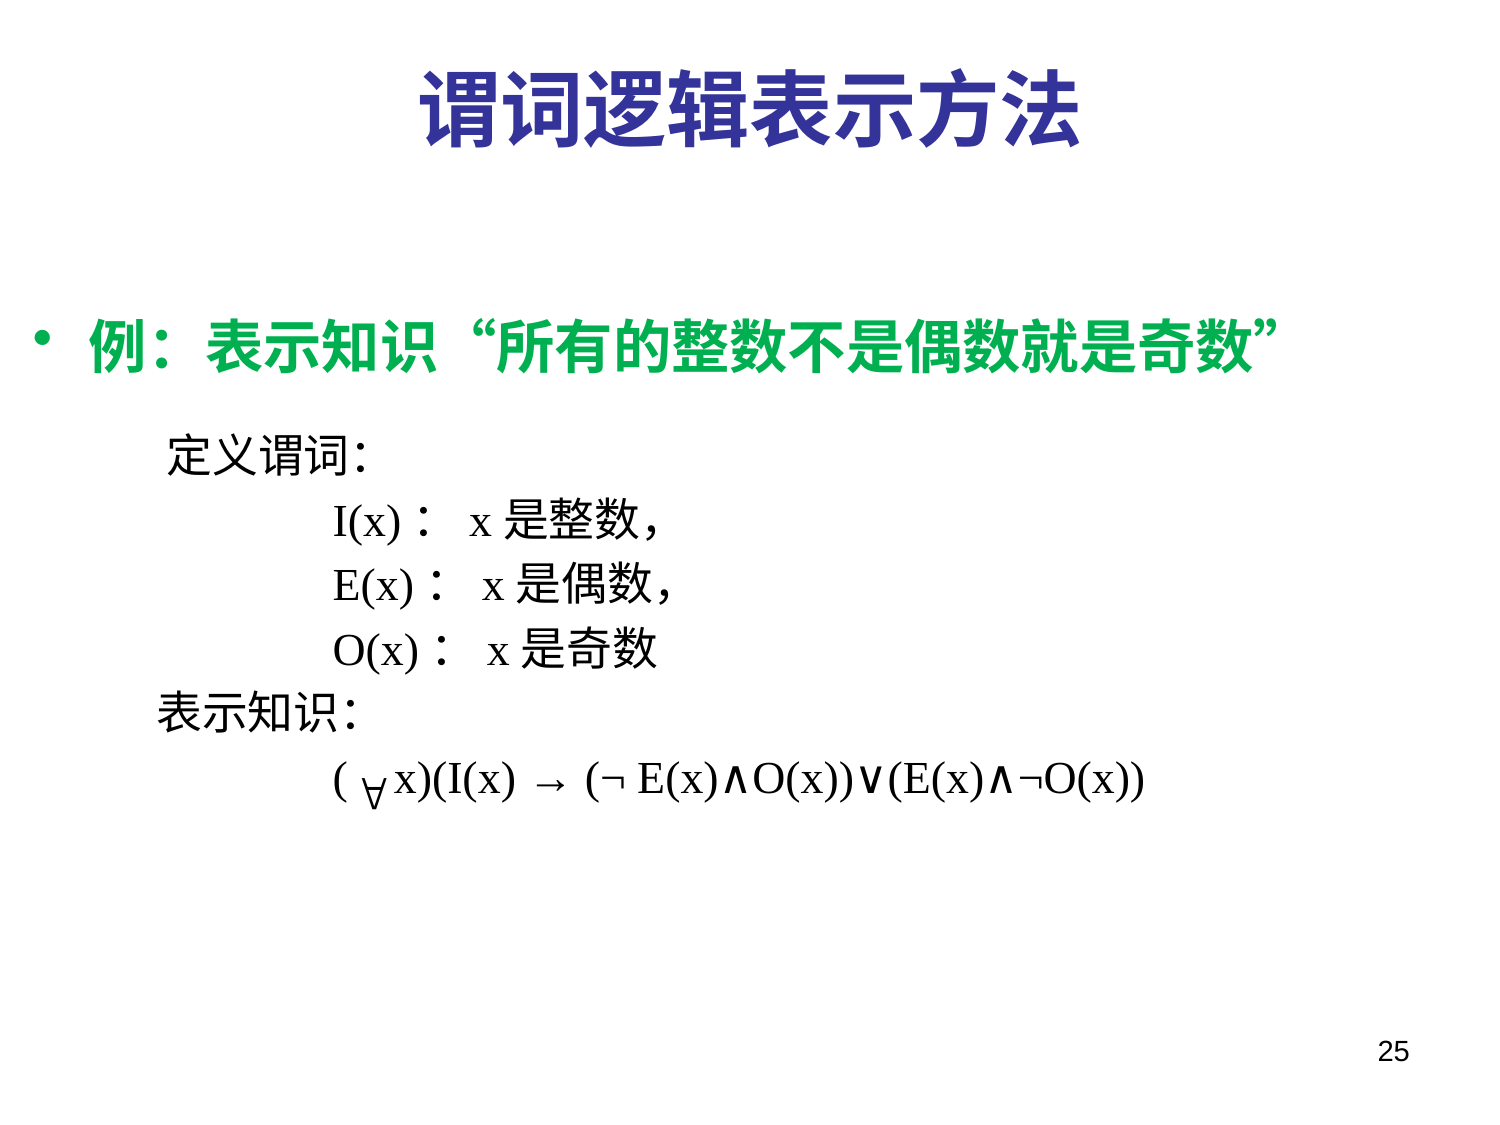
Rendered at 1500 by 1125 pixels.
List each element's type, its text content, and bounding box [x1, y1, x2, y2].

title 谓词逻辑表示方法 [75, 45, 1425, 169]
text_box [348, 768, 396, 820]
list 例：表示知识“所有的整数不是偶数就是奇数” 定义谓词： I(x)：x是整数， E(x)：x是偶数， O(x)：x是奇数 表示知识： ( x)(I(x) → (¬ E(x)∧O(x))∨(E(x)∧¬O(x)) [17, 302, 1459, 894]
slide_number 25 [1074, 1024, 1425, 1103]
